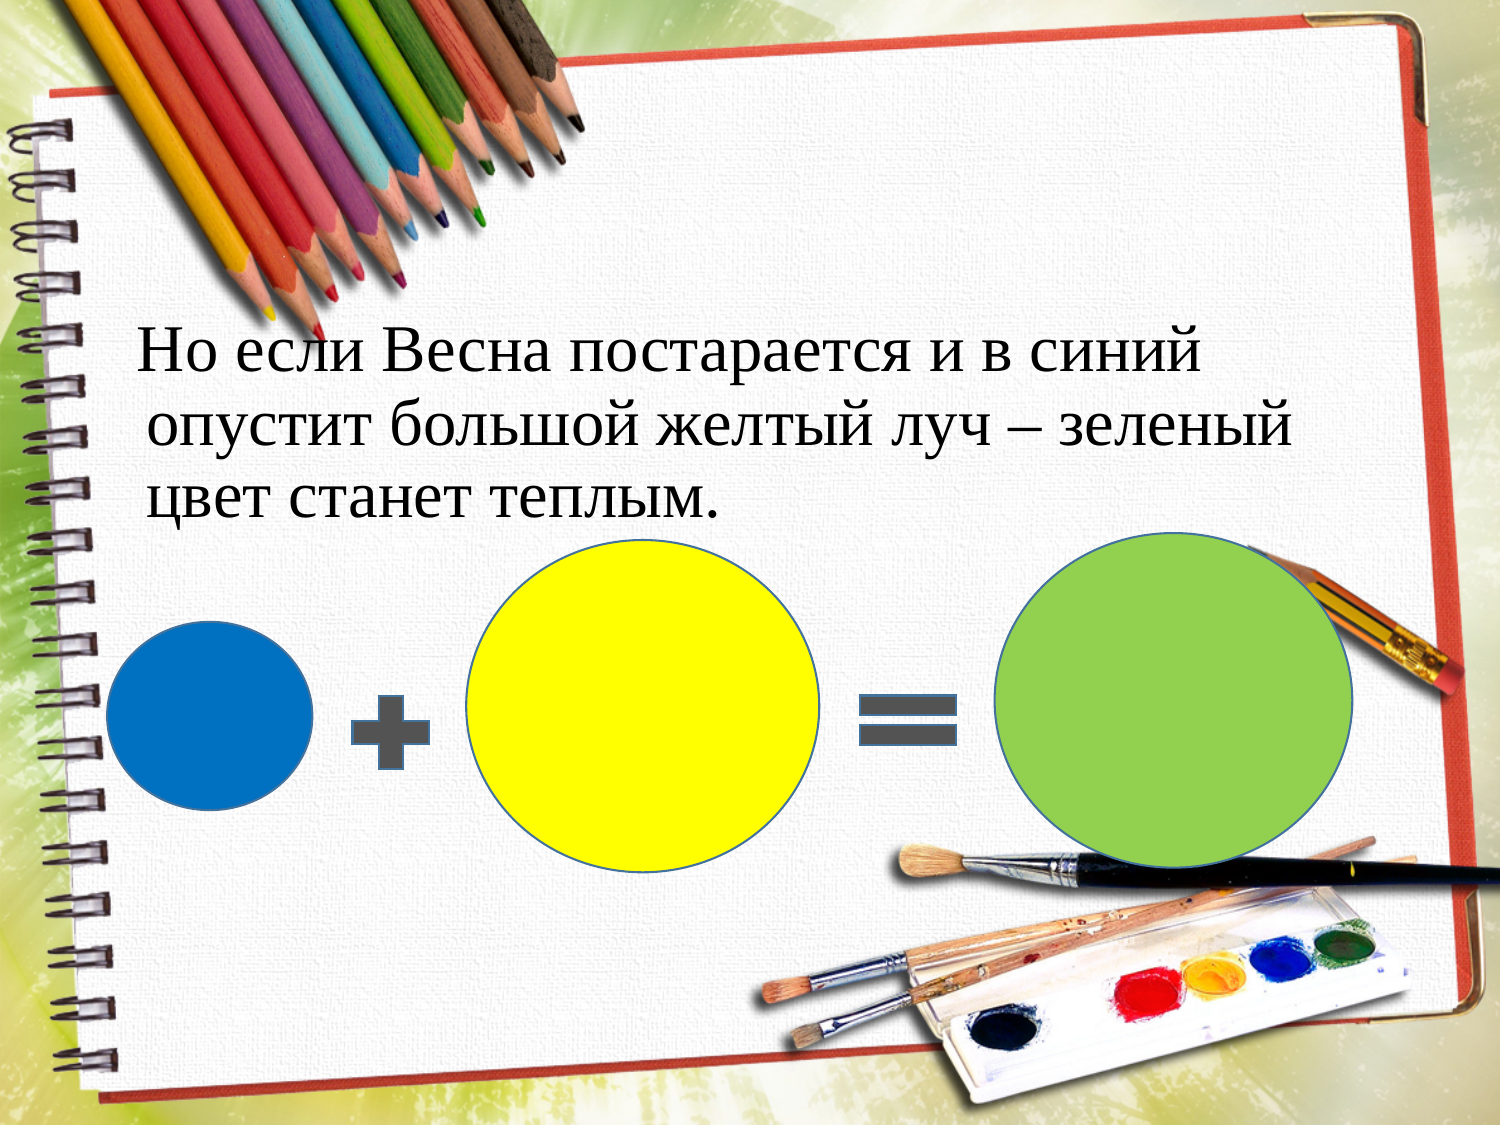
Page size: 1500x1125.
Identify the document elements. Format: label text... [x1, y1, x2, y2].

picture [0, 0, 1500, 1125]
text_box [351, 695, 430, 770]
text_box [993, 531, 1354, 869]
text_box [859, 694, 957, 716]
text_box [859, 724, 957, 746]
list Но если Весна постарается и в синий опустит большой желтый луч – зеленый цвет станет теплым. [103, 299, 1397, 1014]
text_box [106, 620, 314, 812]
text_box [465, 538, 821, 874]
